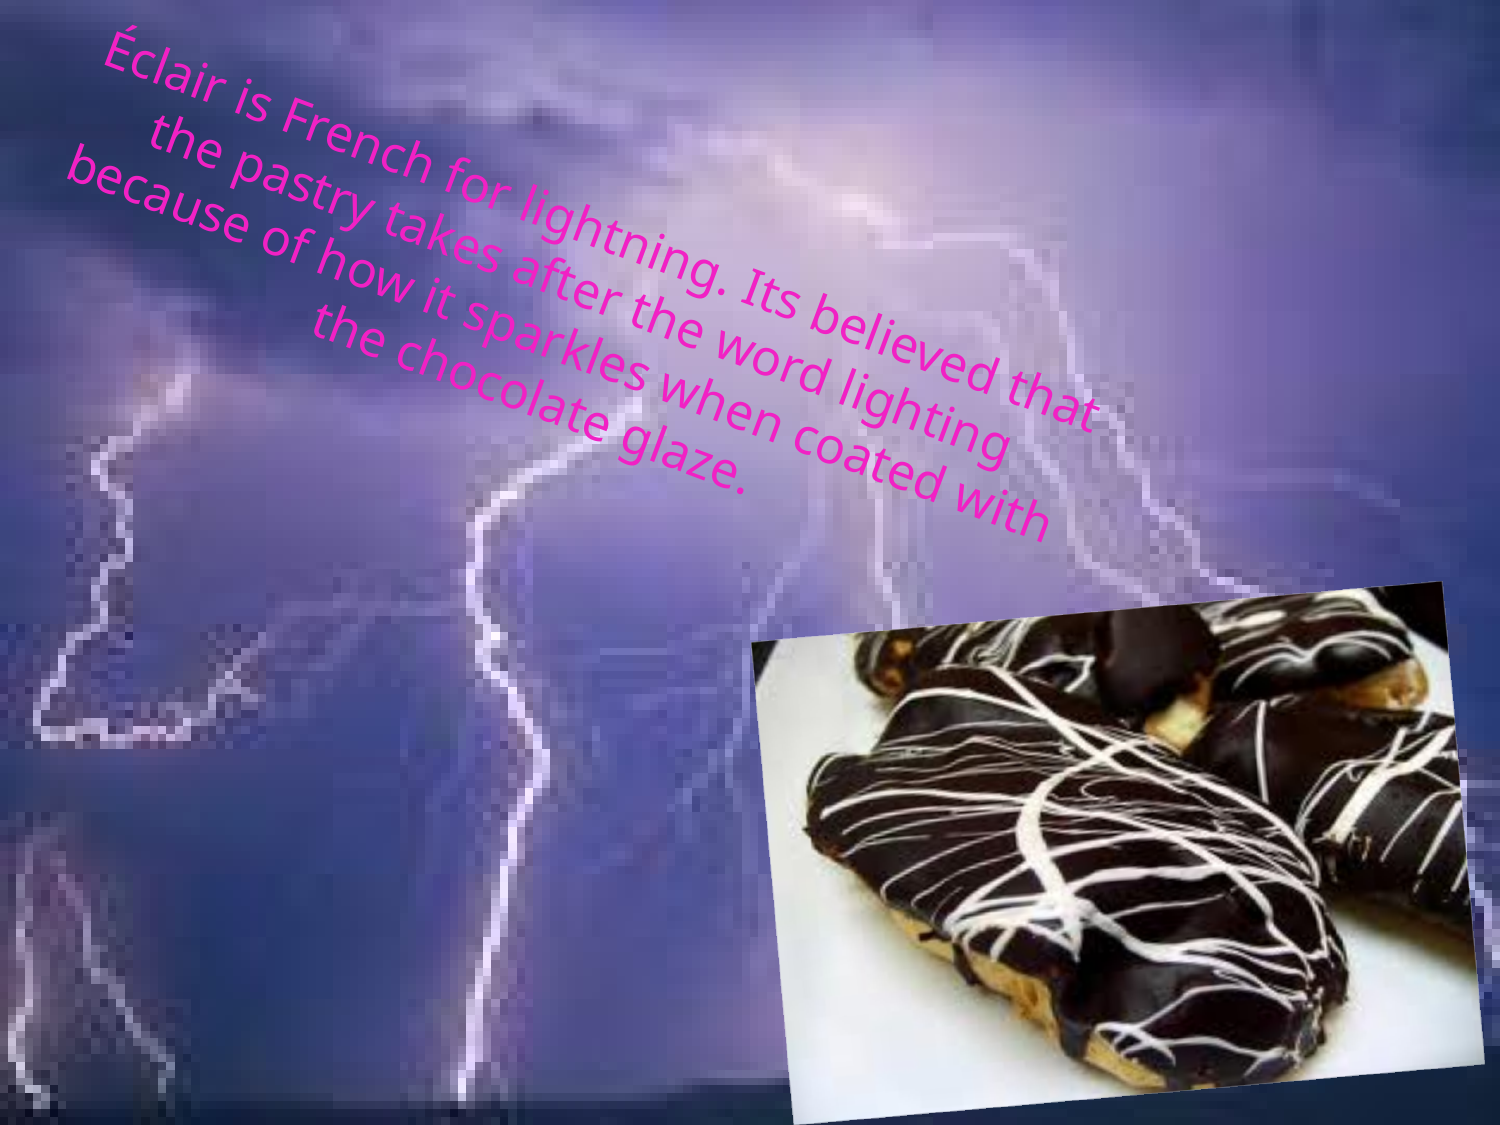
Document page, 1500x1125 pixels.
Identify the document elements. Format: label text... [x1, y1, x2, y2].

picture [0, 0, 1500, 1125]
text_box Éclair is French for lightning. Its believed that the pastry takes after the word lighting because of how it sparkles when coated with the chocolate glaze. [6, 0, 1138, 608]
